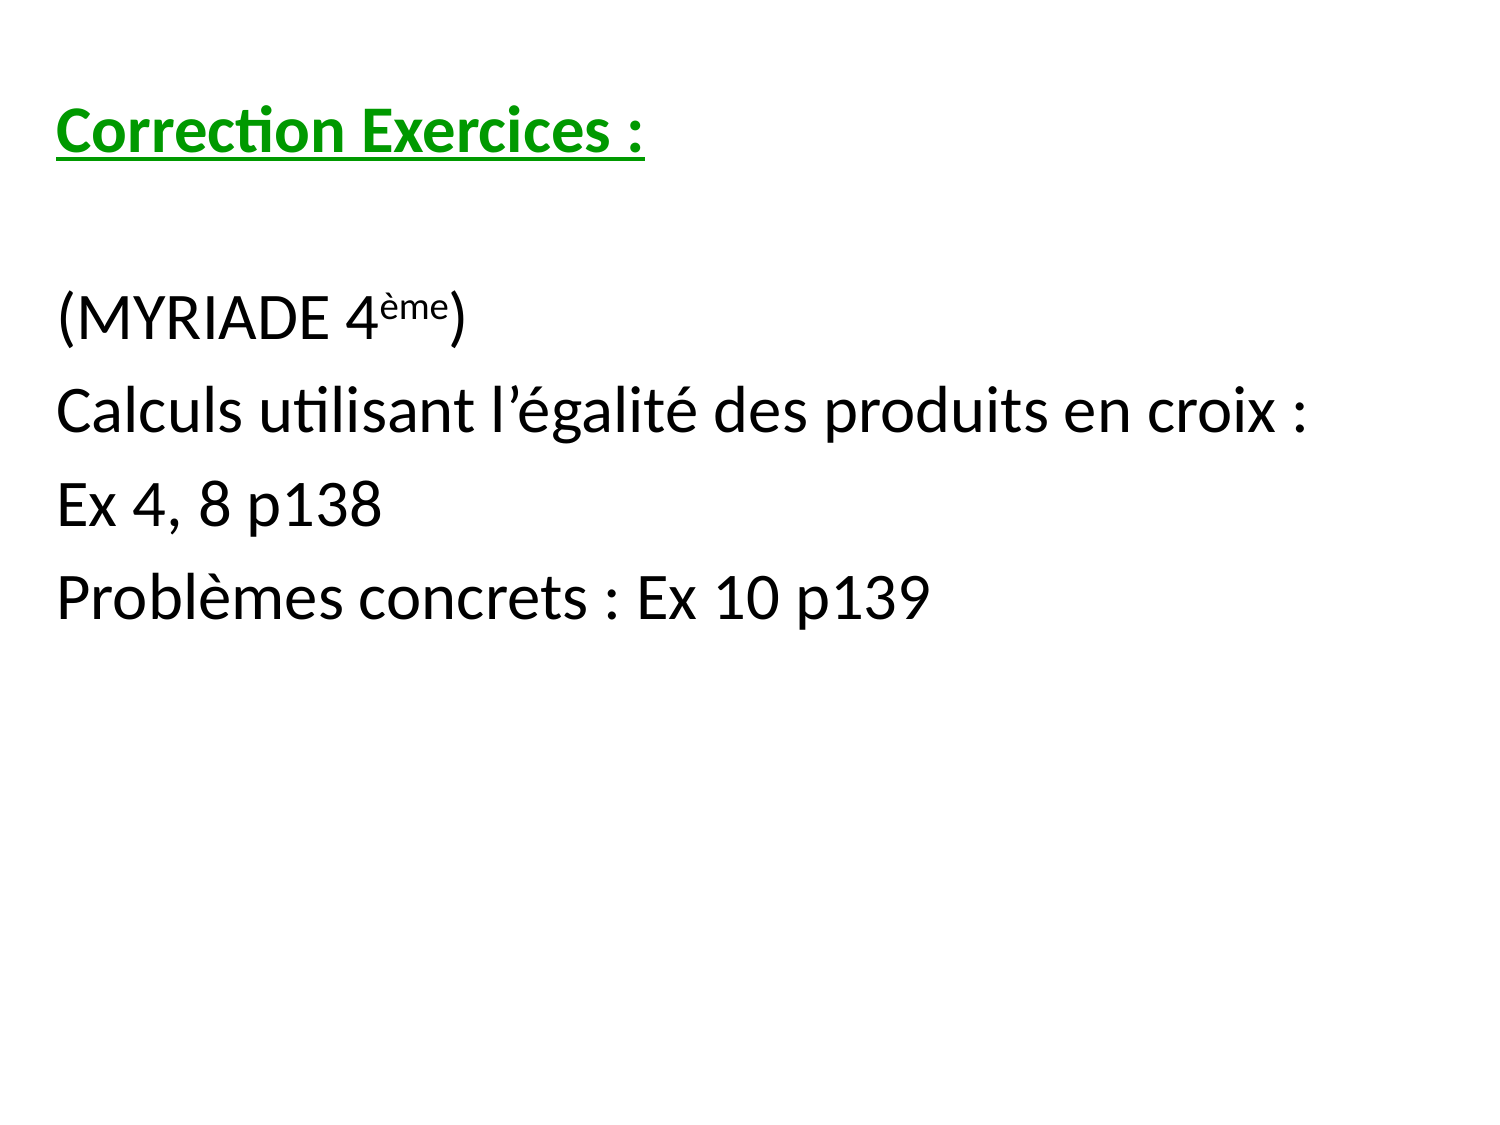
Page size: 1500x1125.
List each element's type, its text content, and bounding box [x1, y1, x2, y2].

list Correction Exercices : (MYRIADE 4ème) Calculs utilisant l’égalité des produits en croix : Ex 4, 8 p138 Problèmes concrets : Ex 10 p139 [41, 54, 1500, 1071]
